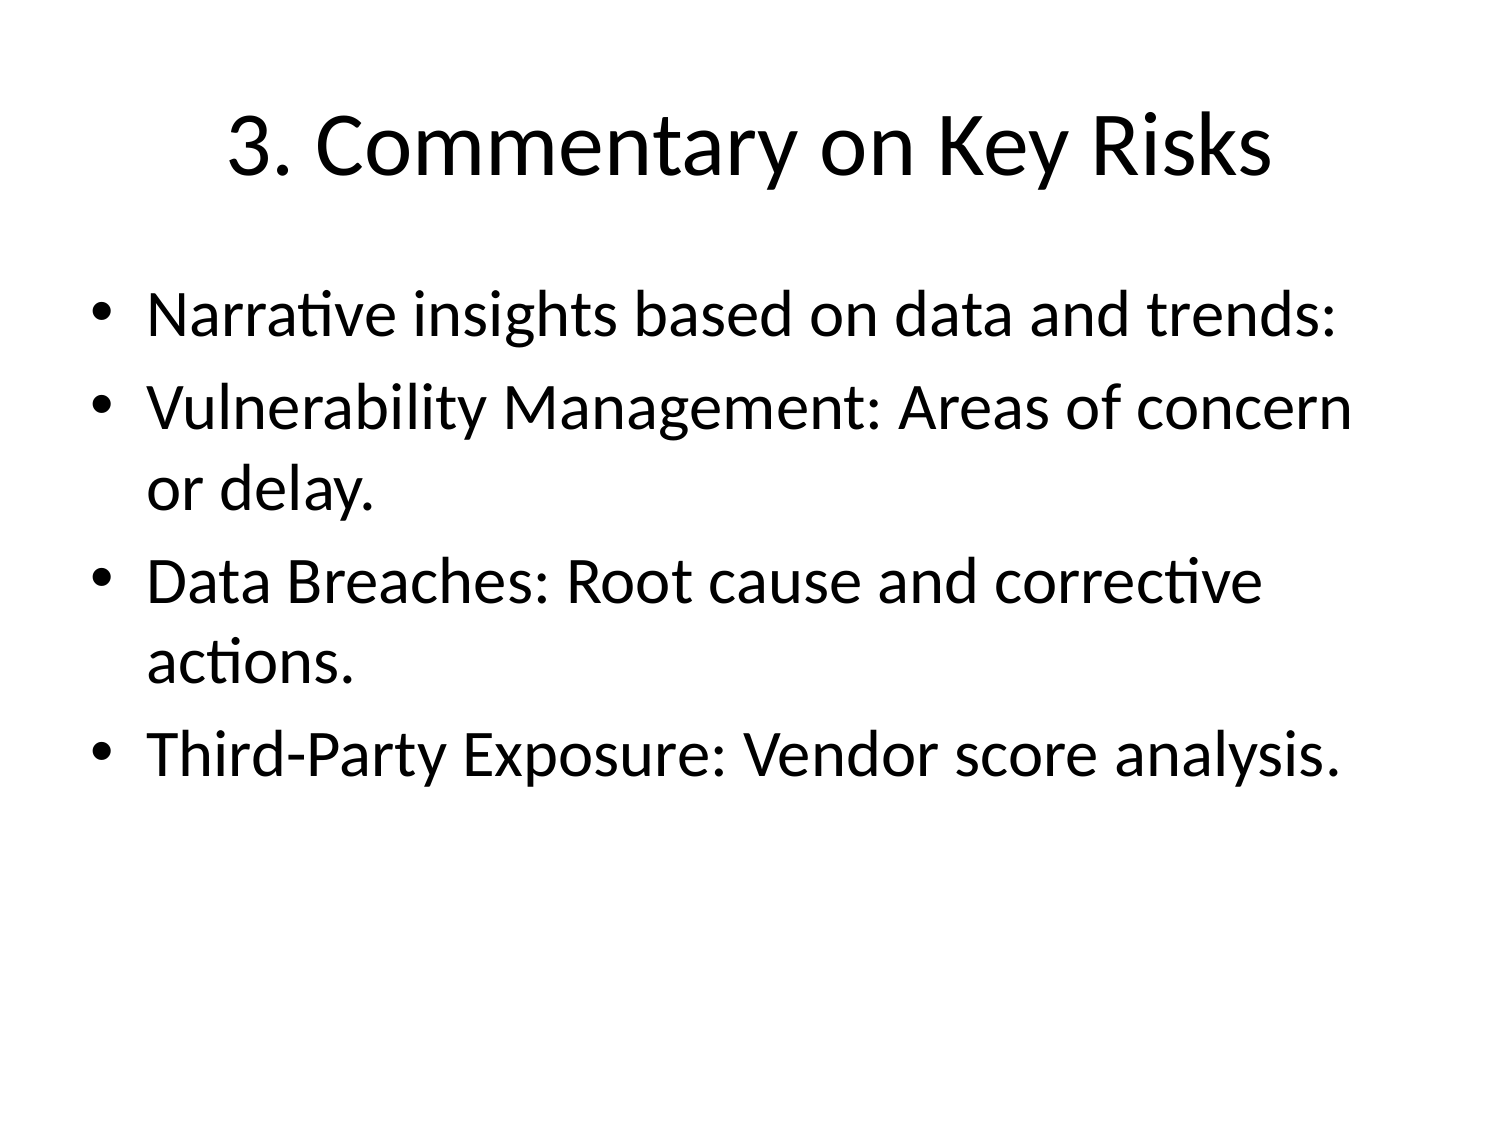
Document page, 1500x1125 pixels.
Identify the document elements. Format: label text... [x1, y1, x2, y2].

title 3. Commentary on Key Risks [75, 45, 1425, 233]
list Narrative insights based on data and trends: Vulnerability Management: Areas of concern or delay. Data Breaches: Root cause and corrective actions. Third-Party Exposure: Vendor score analysis. [75, 262, 1425, 1005]
